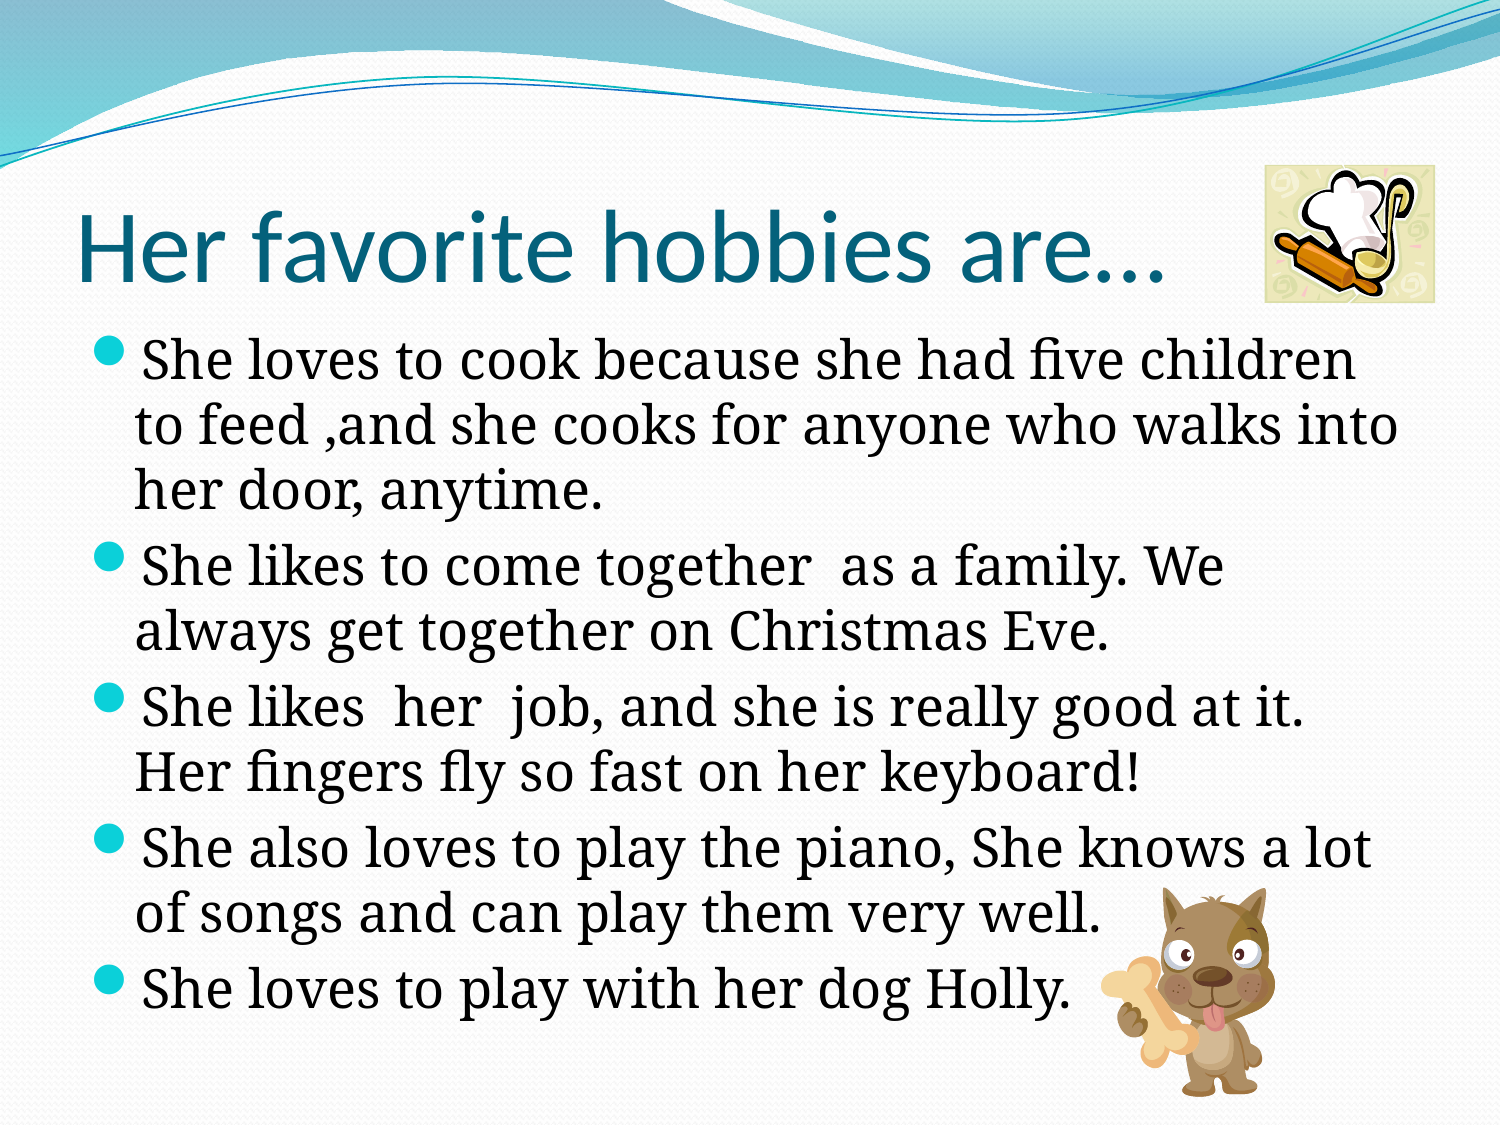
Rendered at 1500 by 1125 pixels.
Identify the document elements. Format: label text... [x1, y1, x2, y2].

list She loves to cook because she had five children to feed ,and she cooks for anyone who walks into her door, anytime. She likes to come together as a family. We always get together on Christmas Eve. She likes her job, and she is really good at it. Her fingers fly so fast on her keyboard! She also loves to play the piano, She knows a lot of songs and can play them very well. She loves to play with her dog Holly. [75, 317, 1425, 1038]
title Her favorite hobbies are… [75, 115, 1425, 303]
picture [1100, 887, 1276, 1097]
picture [1262, 162, 1438, 306]
